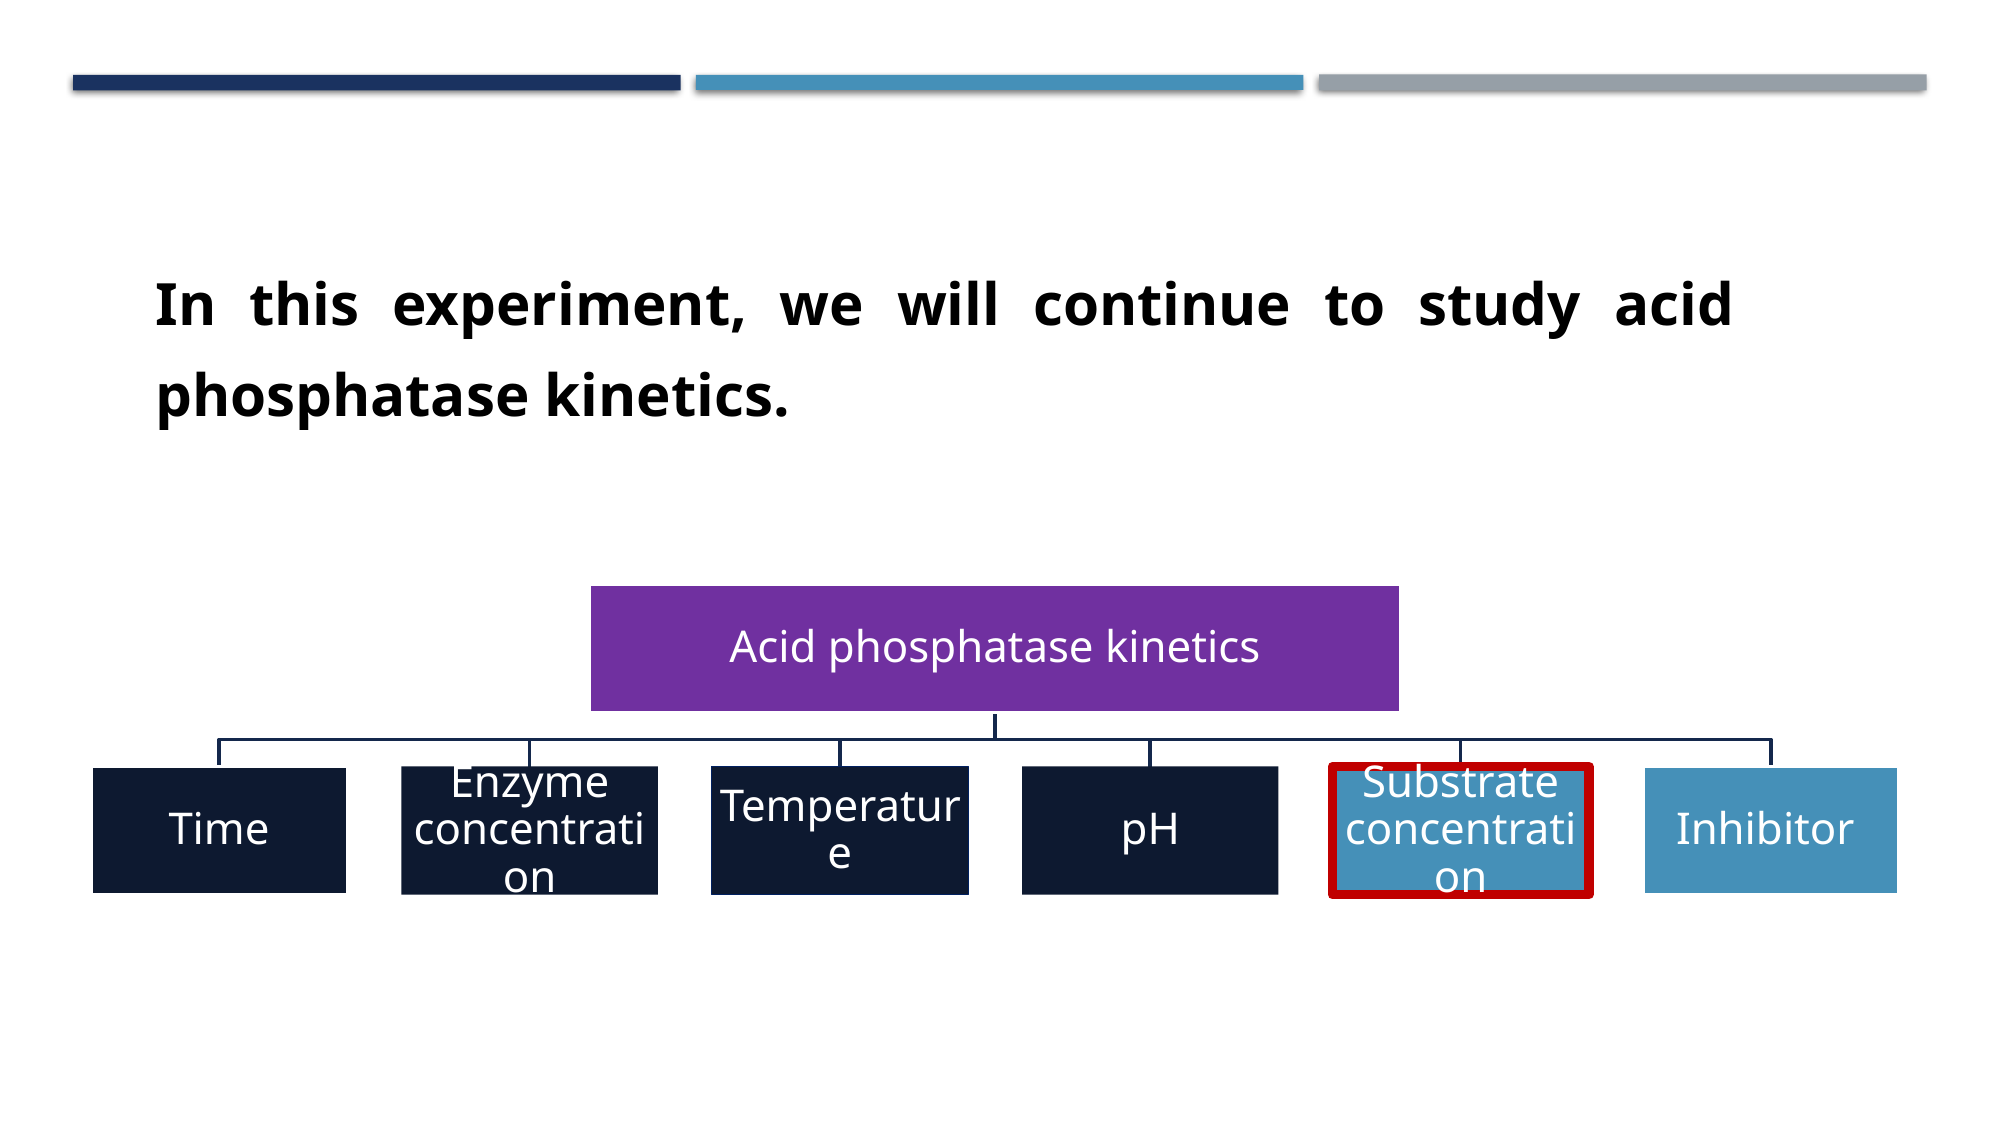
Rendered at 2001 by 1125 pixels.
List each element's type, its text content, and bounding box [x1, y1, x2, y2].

text_box In this experiment, we will continue to study acid phosphatase kinetics. [140, 238, 1749, 436]
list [89, 437, 1901, 1042]
